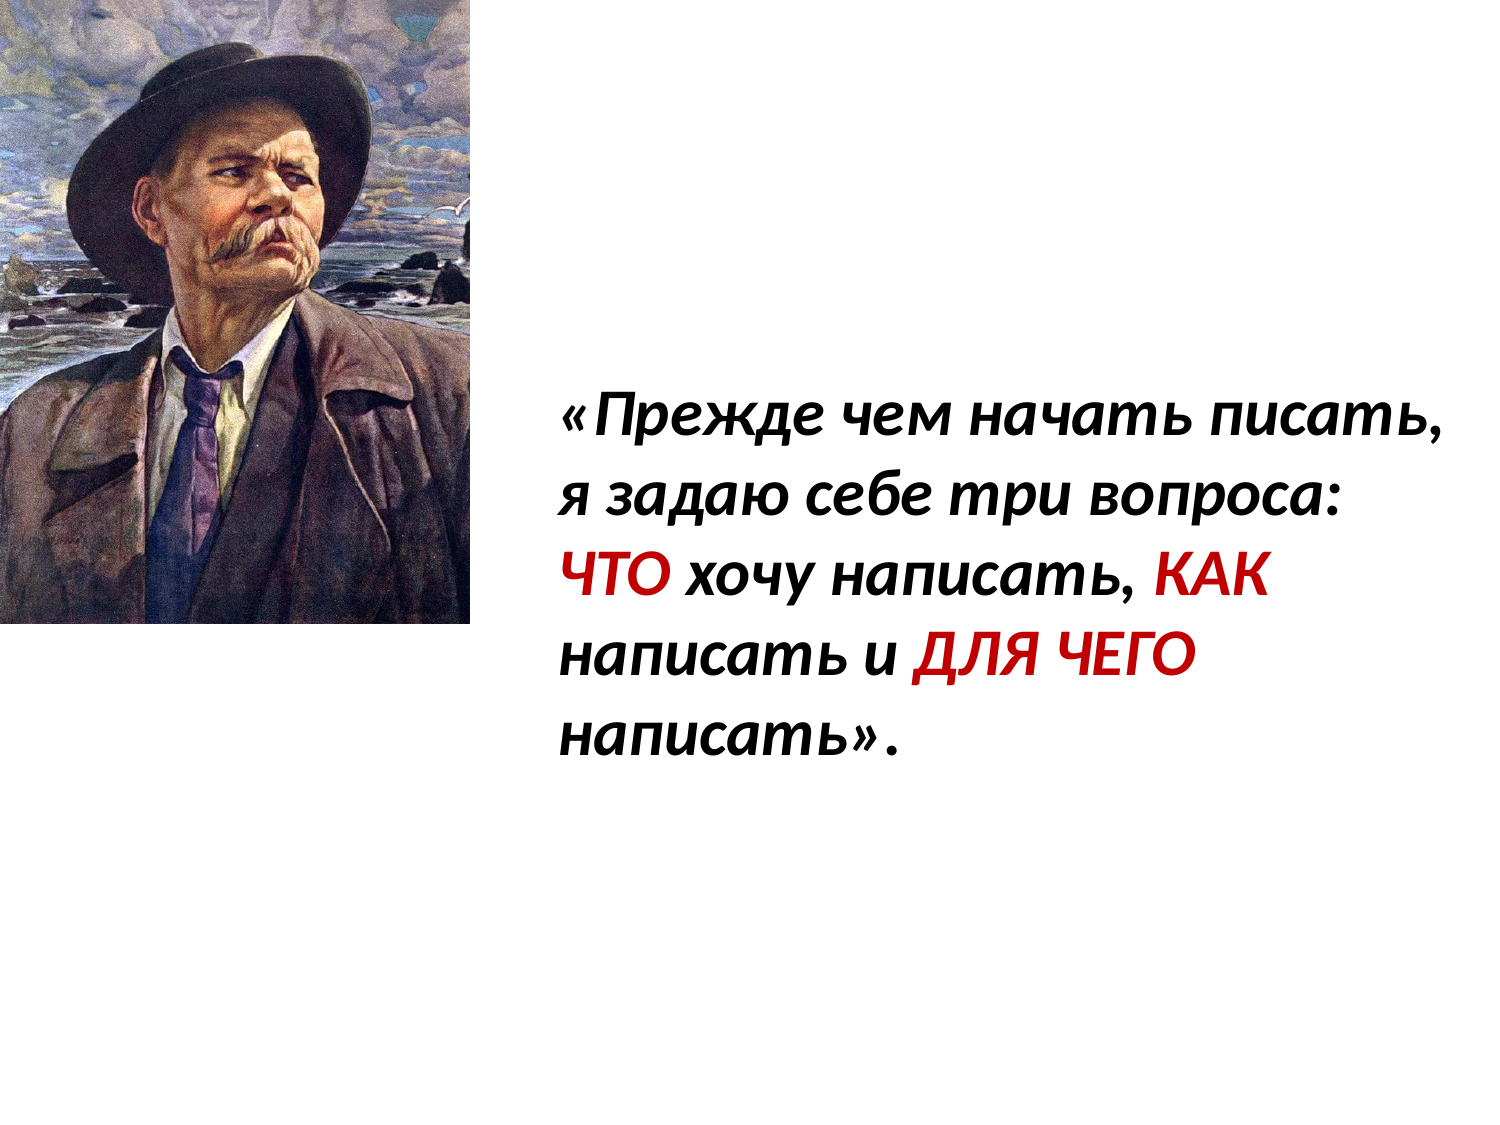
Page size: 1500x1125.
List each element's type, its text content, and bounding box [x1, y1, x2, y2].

text_box «Прежде чем начать писать, я задаю себе три вопроса: ЧТО хочу написать, КАК написать и ДЛЯ ЧЕГО написать». [542, 361, 1483, 777]
picture [0, 0, 470, 625]
